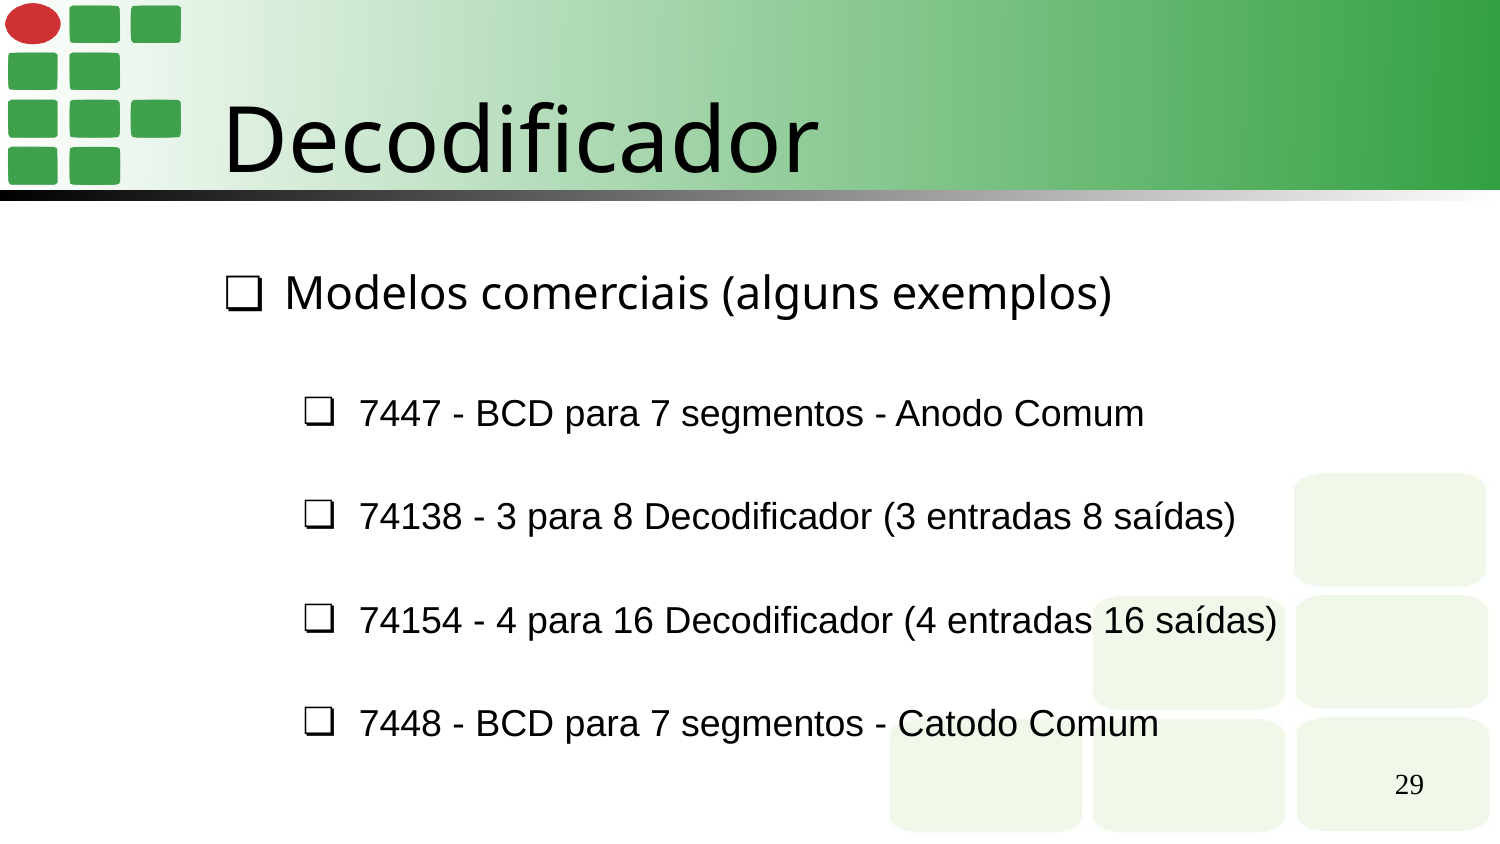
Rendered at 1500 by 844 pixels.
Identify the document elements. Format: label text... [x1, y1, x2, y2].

text_box Modelos comerciais (alguns exemplos) 7447 - BCD para 7 segmentos - Anodo Comum 74138 - 3 para 8 Decodificador (3 entradas 8 saídas) 74154 - 4 para 16 Decodificador (4 entradas 16 saídas) 7448 - BCD para 7 segmentos - Catodo Comum [193, 248, 1469, 789]
picture [5, 3, 181, 185]
slide_number ‹#› [1368, 789, 1425, 827]
picture [803, 441, 1495, 835]
text_box Decodificador [206, 26, 1468, 207]
